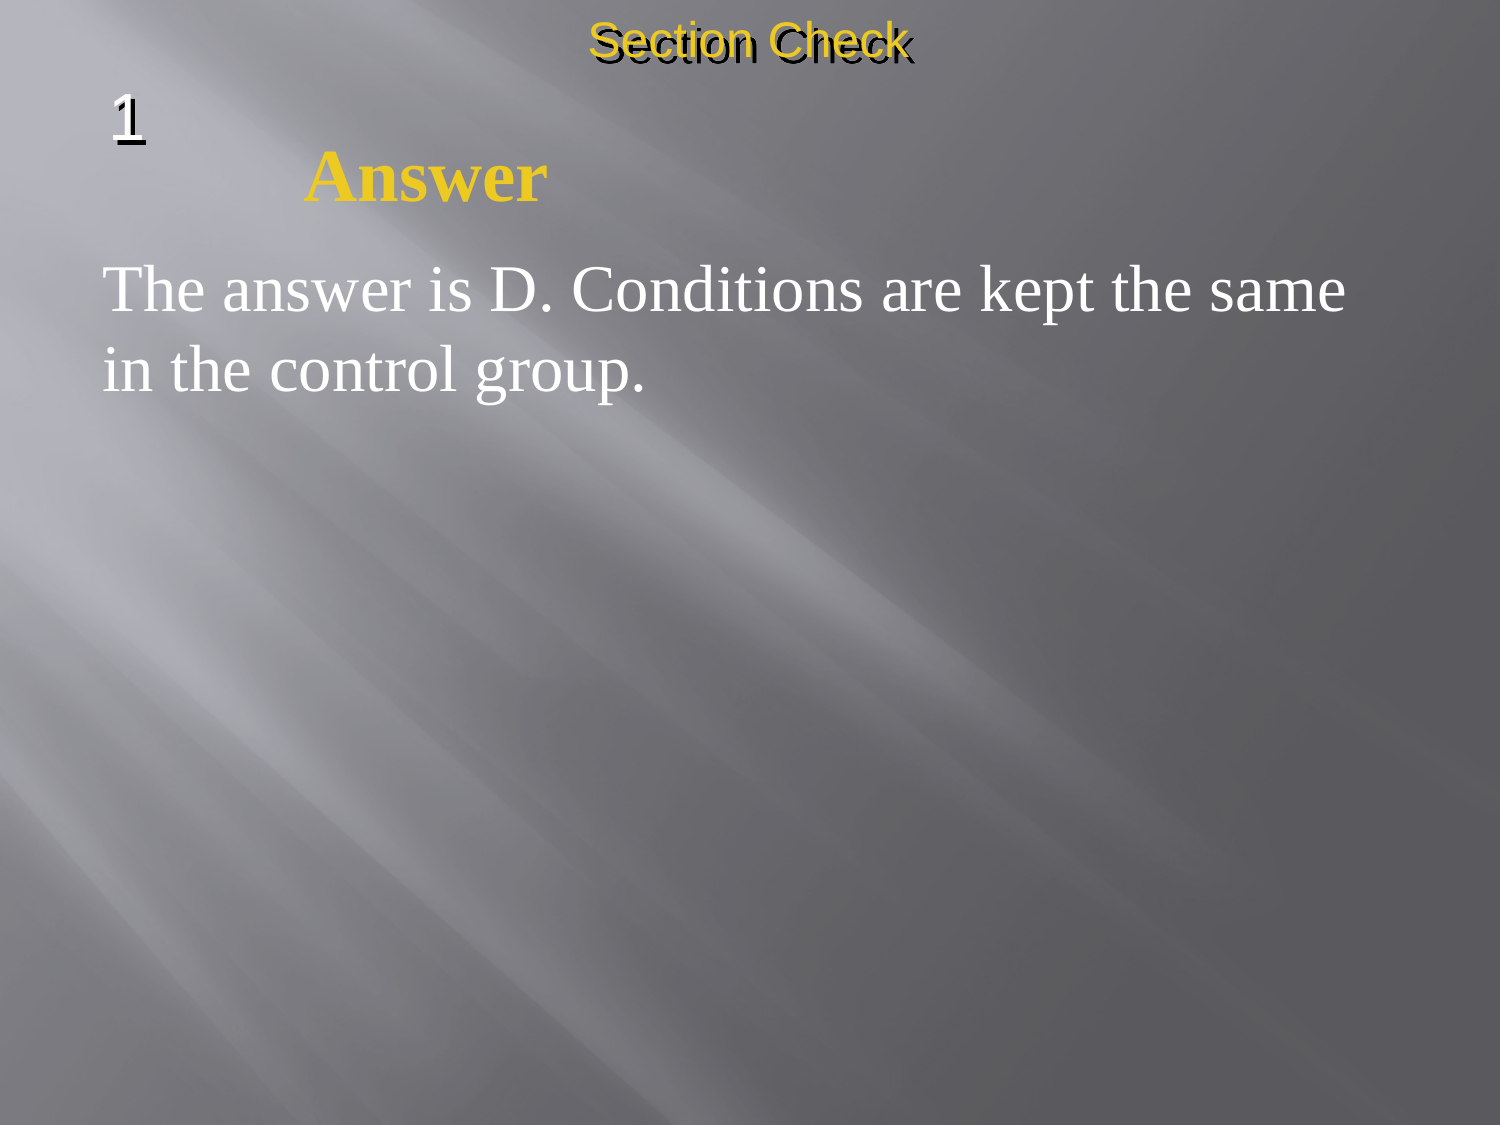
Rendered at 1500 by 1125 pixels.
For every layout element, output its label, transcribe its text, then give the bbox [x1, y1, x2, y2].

text_box Answer [288, 128, 565, 225]
text_box 1 [93, 66, 161, 162]
text_box Section Check [572, 0, 925, 75]
text_box The answer is D. Conditions are kept the same in the control group. [87, 237, 1425, 413]
